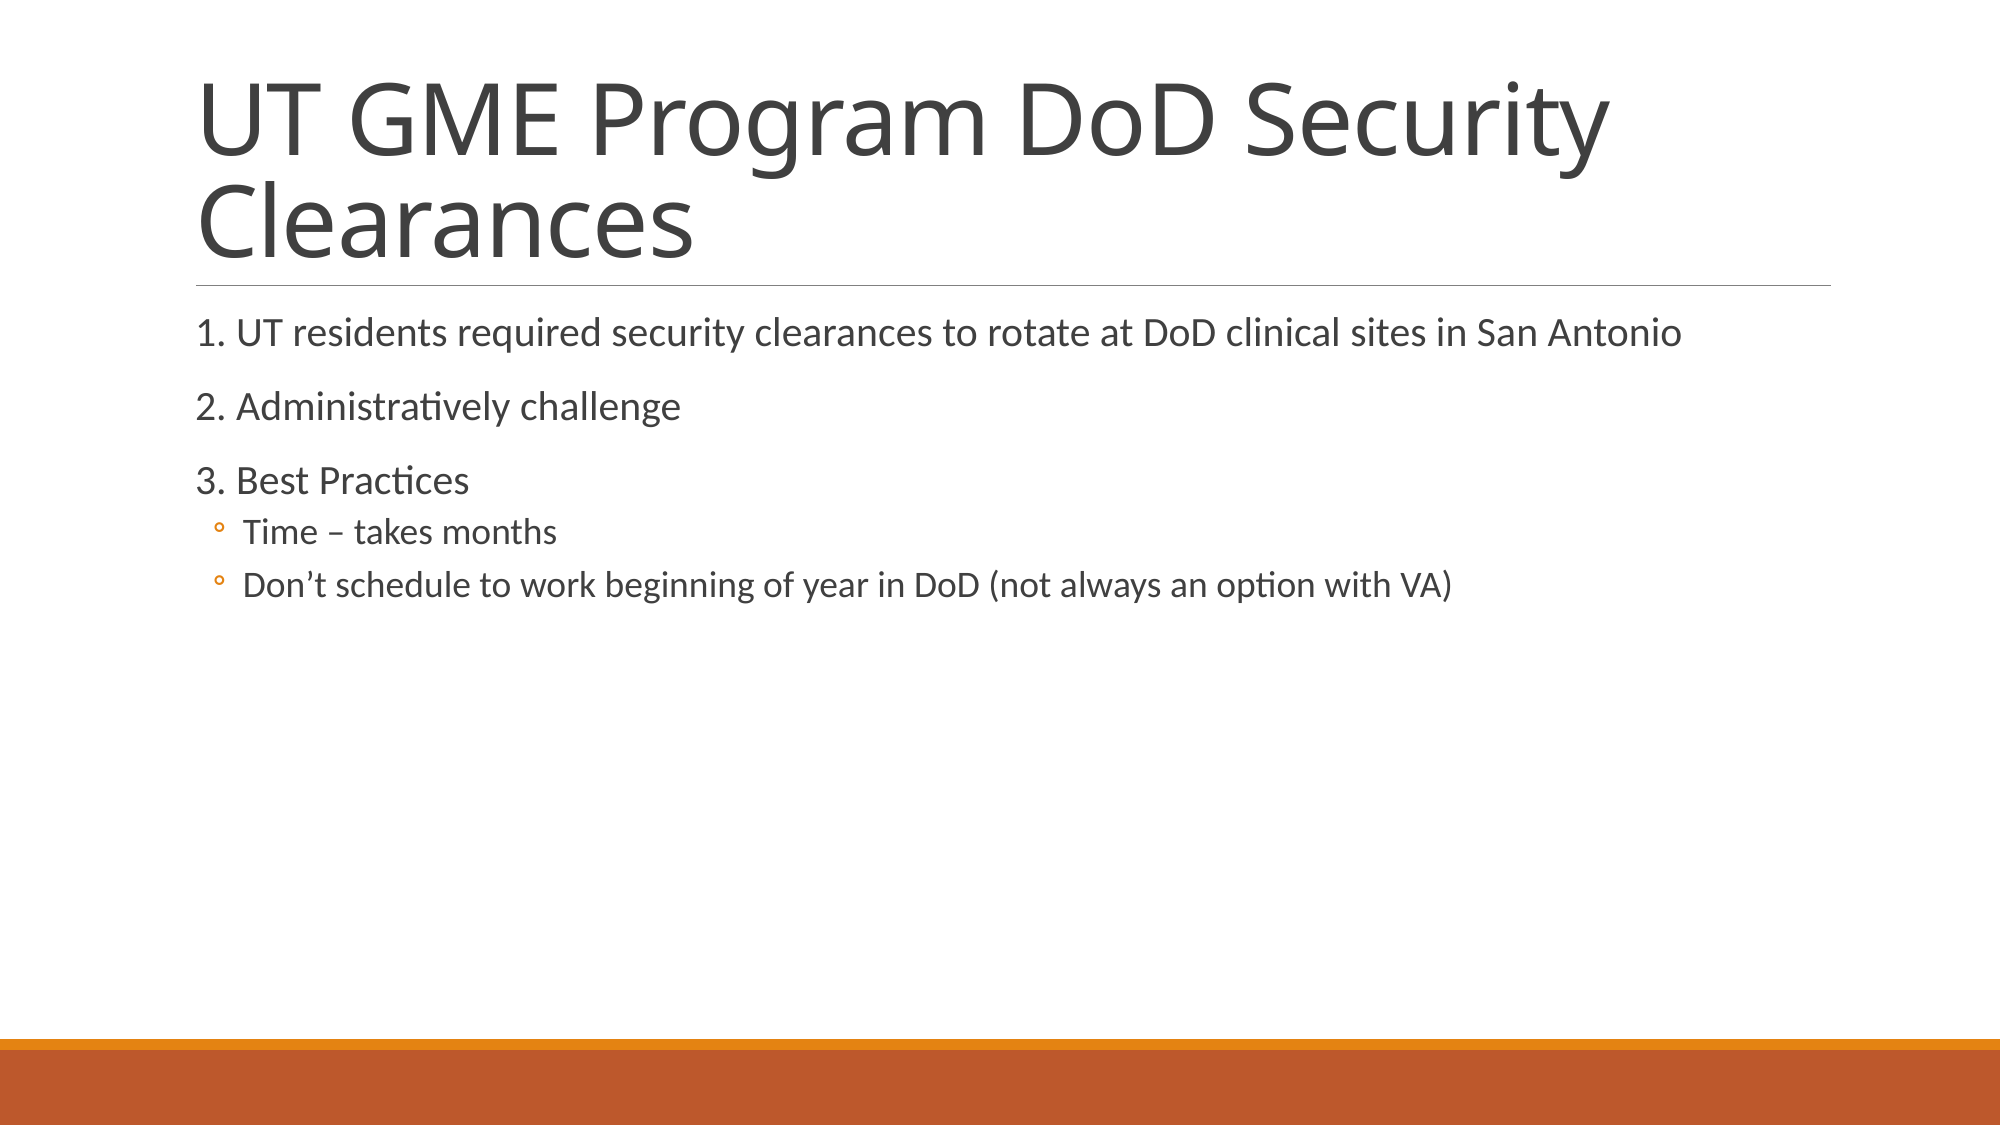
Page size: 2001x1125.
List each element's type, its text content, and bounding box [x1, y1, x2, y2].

list 1. UT residents required security clearances to rotate at DoD clinical sites in San Antonio 2. Administratively challenge 3. Best Practices Time – takes months Don’t schedule to work beginning of year in DoD (not always an option with VA) [180, 302, 1830, 963]
title UT GME Program DoD Security Clearances [180, 47, 1830, 285]
